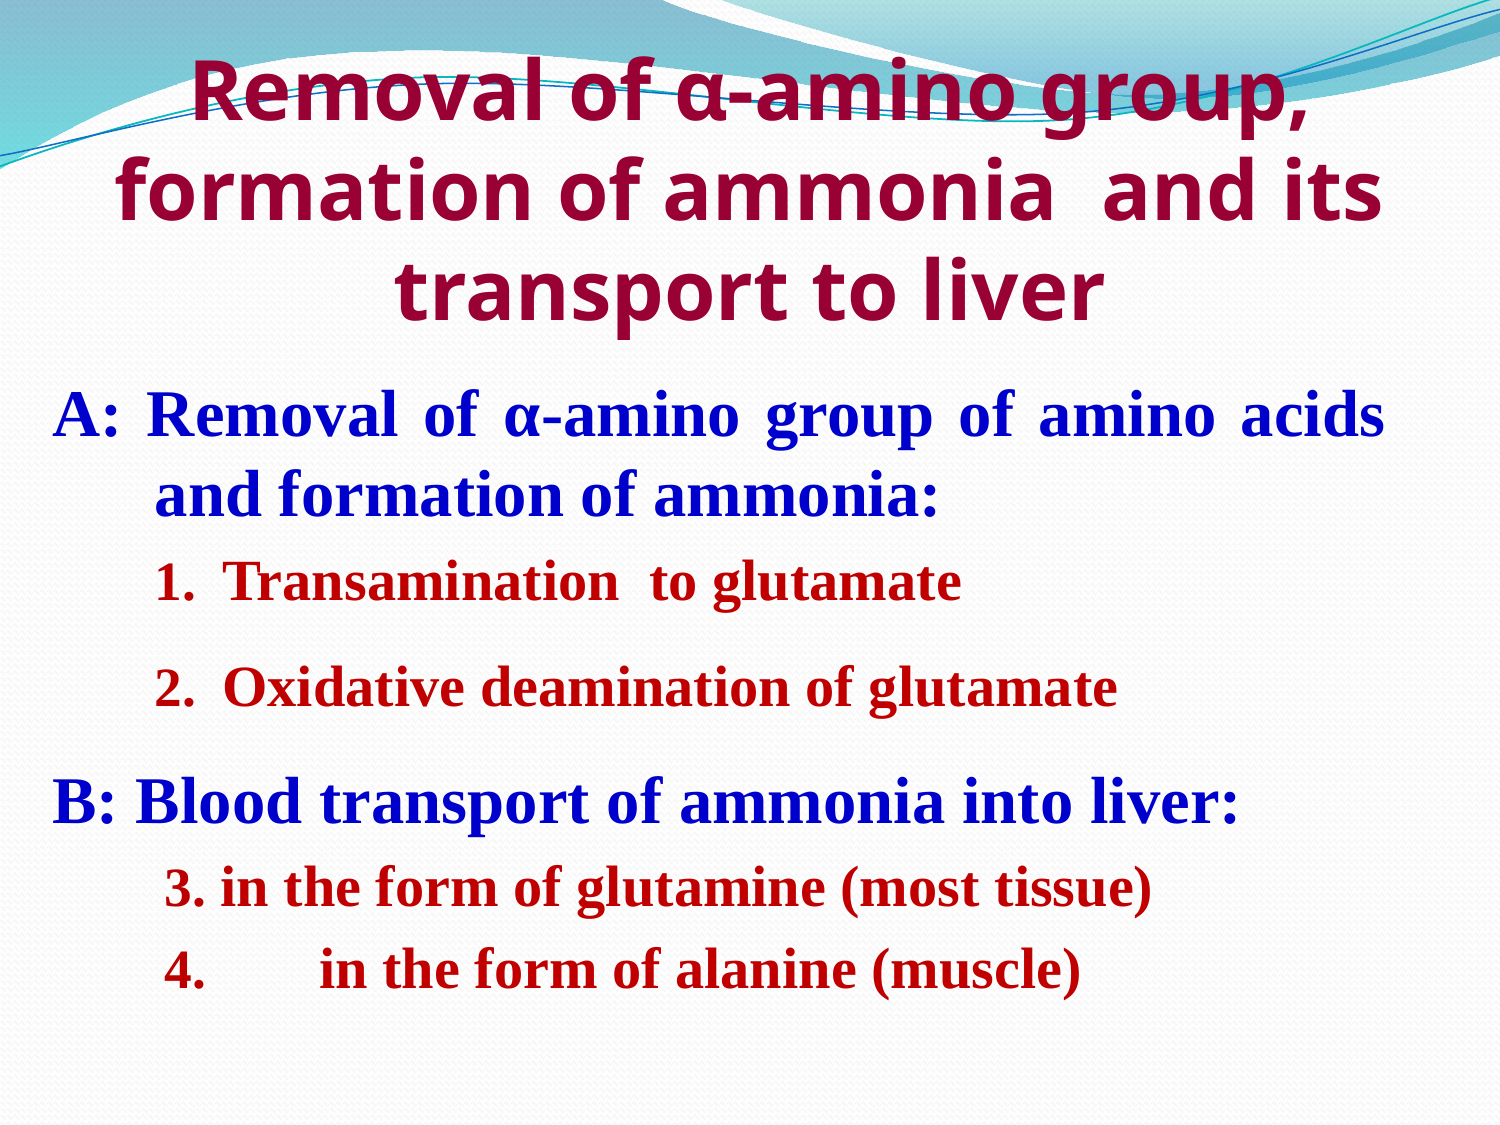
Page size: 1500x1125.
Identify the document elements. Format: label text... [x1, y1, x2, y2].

title Removal of α-amino group, formation of ammonia and its transport to liver [74, 149, 1426, 338]
list A: Removal of α-amino group of amino acids and formation of ammonia: Transamination to glutamate Oxidative deamination of glutamate B: Blood transport of ammonia into liver: in the form of glutamine (most tissue) in the form of alanine (muscle) [37, 362, 1451, 1088]
